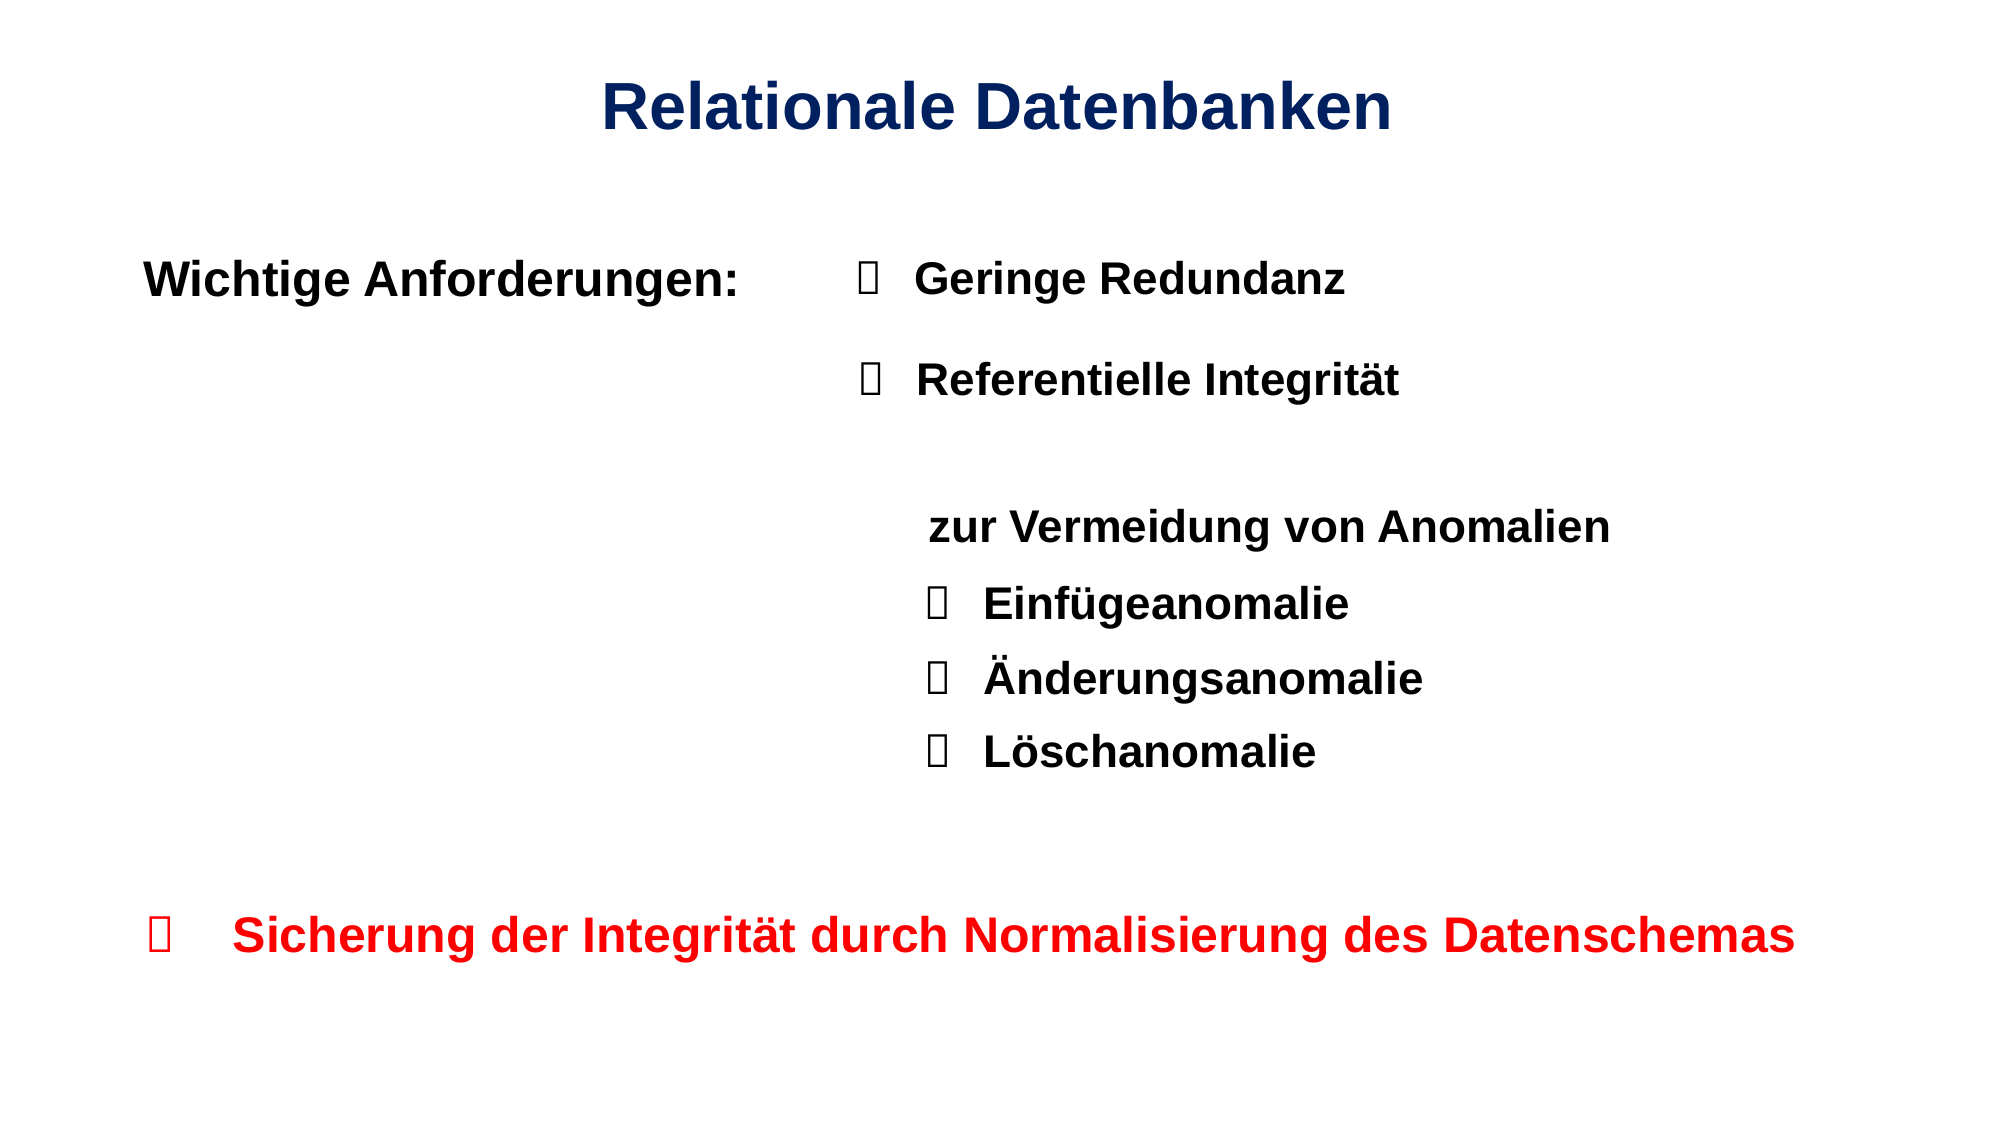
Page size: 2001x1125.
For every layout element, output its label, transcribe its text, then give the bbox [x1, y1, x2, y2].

text_box  Einfügeanomalie [908, 566, 1617, 636]
text_box  Sicherung der Integrität durch Normalisierung des Datenschemas [130, 895, 1880, 971]
text_box  Geringe Redundanz [839, 241, 1548, 312]
text_box zur Vermeidung von Anomalien [913, 489, 1817, 560]
text_box  Löschanomalie [909, 714, 1617, 784]
text_box  Referentielle Integrität [842, 342, 1550, 413]
text_box Relationale Datenbanken [45, 55, 1950, 151]
text_box Wichtige Anforderungen: [128, 239, 836, 314]
text_box  Änderungsanomalie [909, 641, 1617, 712]
